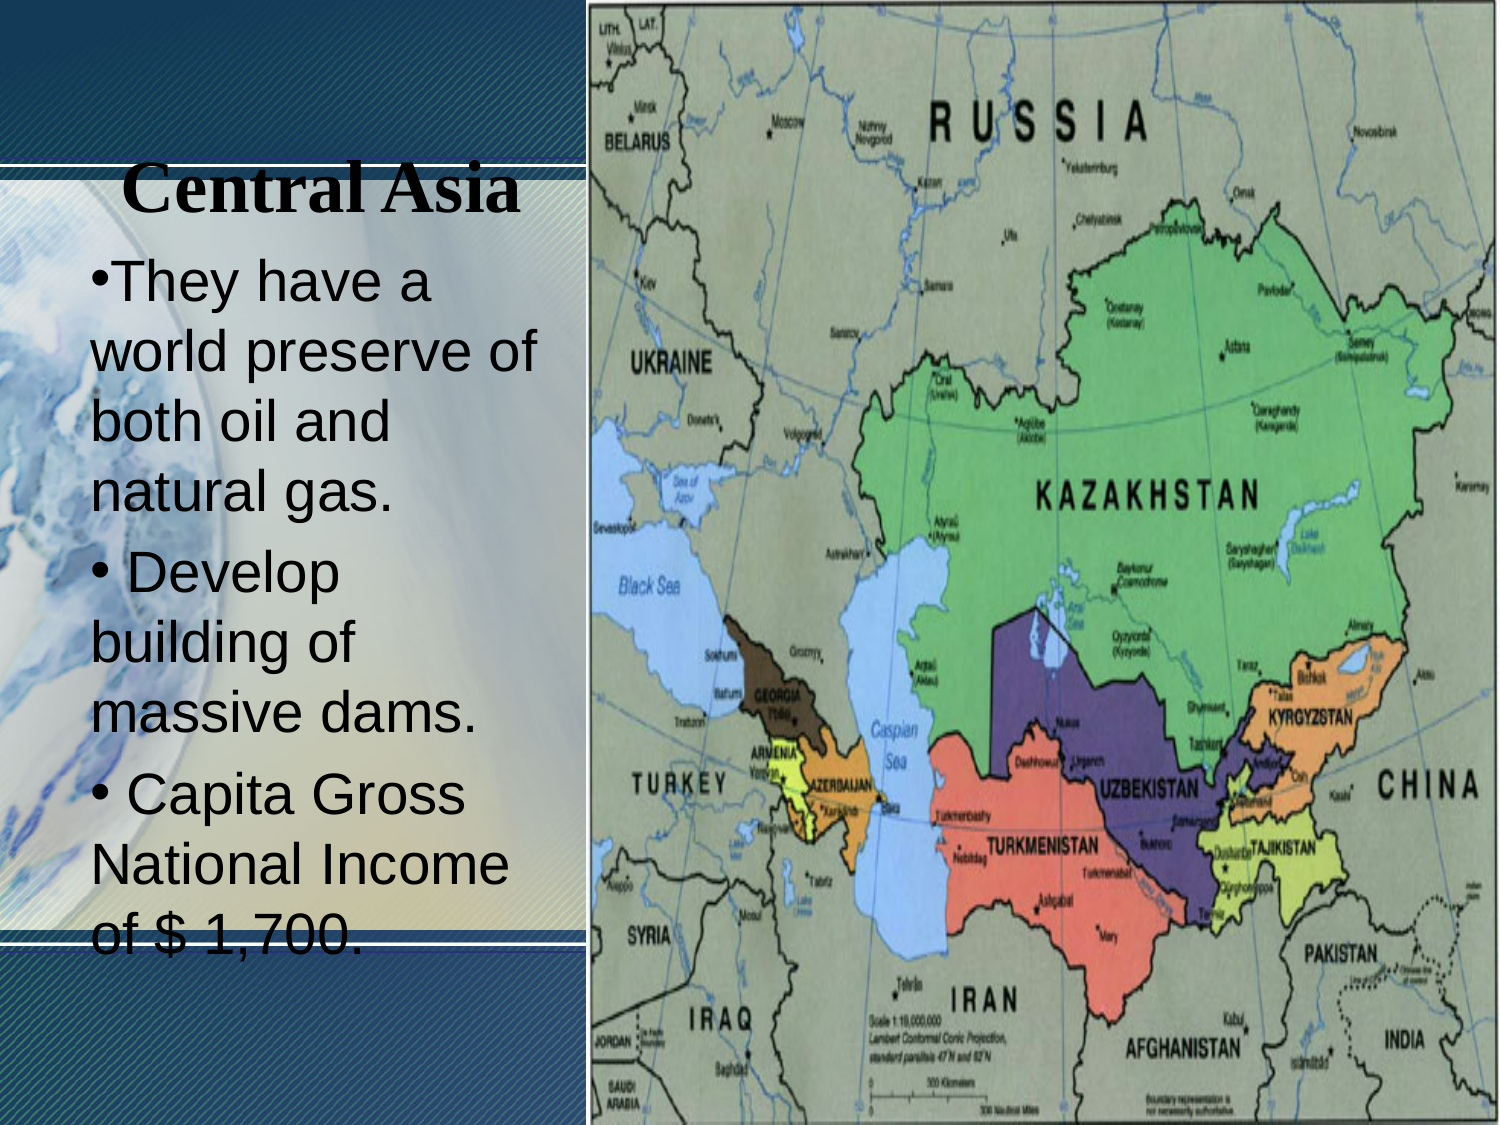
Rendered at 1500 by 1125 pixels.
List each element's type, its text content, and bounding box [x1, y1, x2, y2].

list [586, 0, 1500, 1125]
title Central Asia [74, 44, 569, 235]
picture [0, 0, 586, 1125]
list They have a world preserve of both oil and natural gas. Develop building of massive dams. Capita Gross National Income of $ 1,700. [74, 235, 569, 1006]
